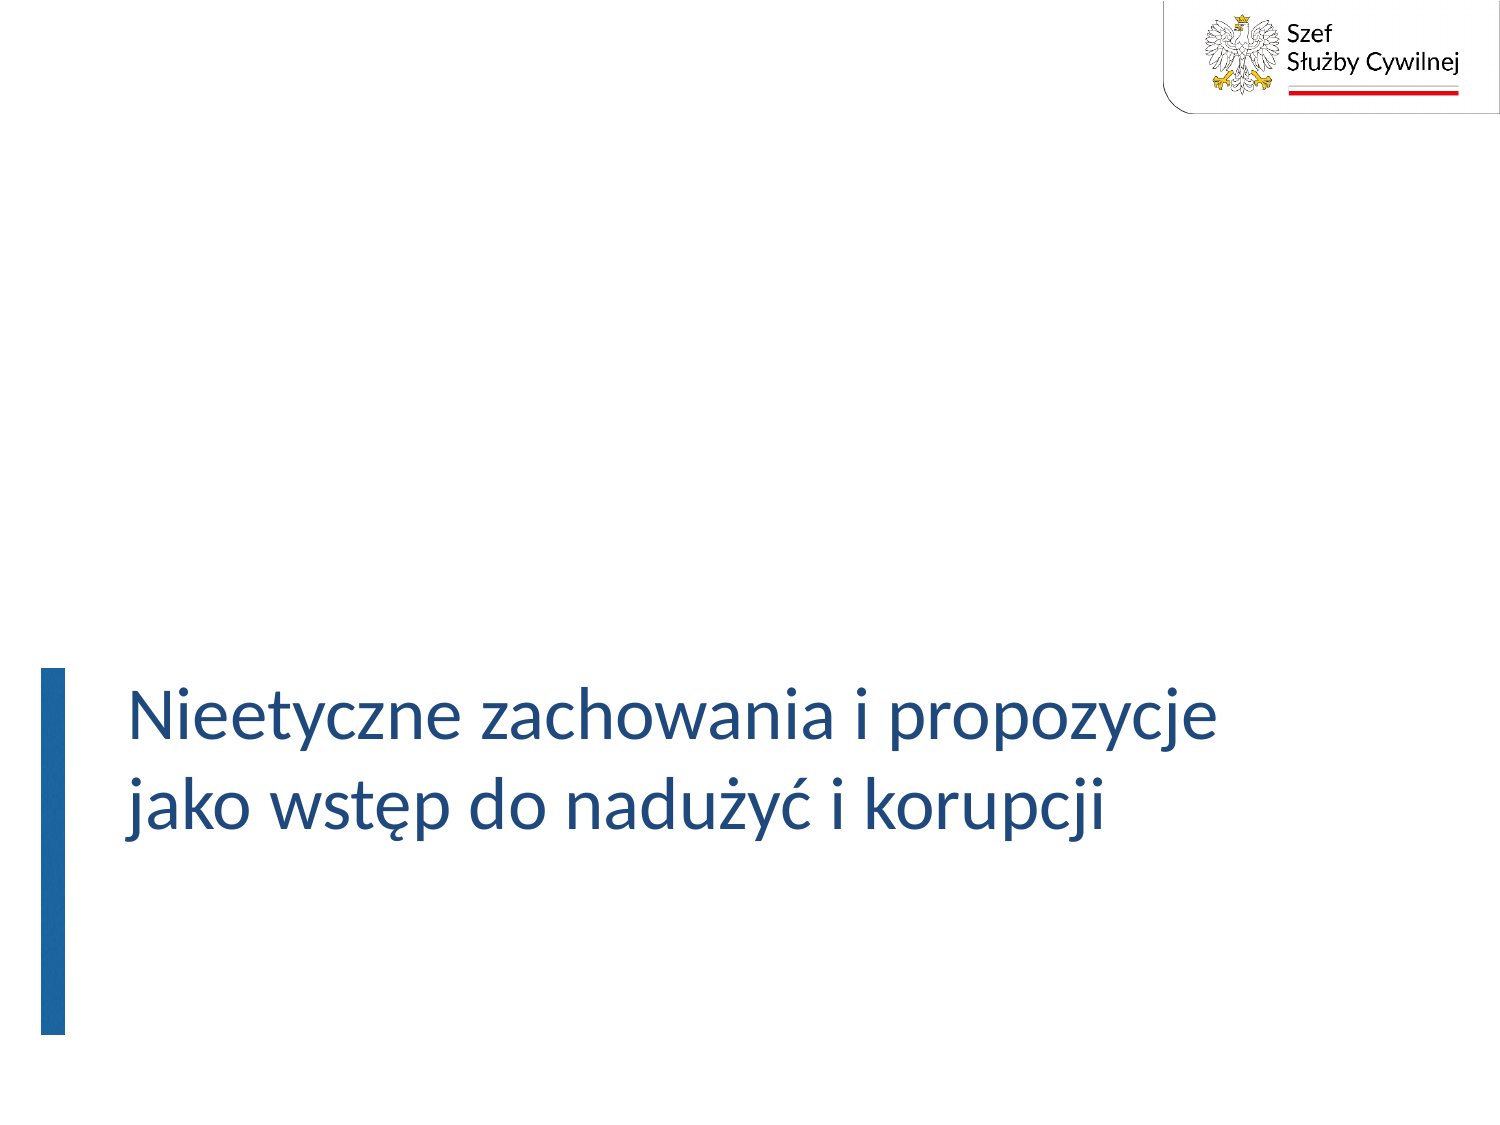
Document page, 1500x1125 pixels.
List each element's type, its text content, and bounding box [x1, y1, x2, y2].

picture [1163, 0, 1500, 114]
title Nieetyczne zachowania i propozycje jako wstęp do nadużyć i korupcji [112, 656, 1388, 881]
picture [41, 668, 65, 1035]
